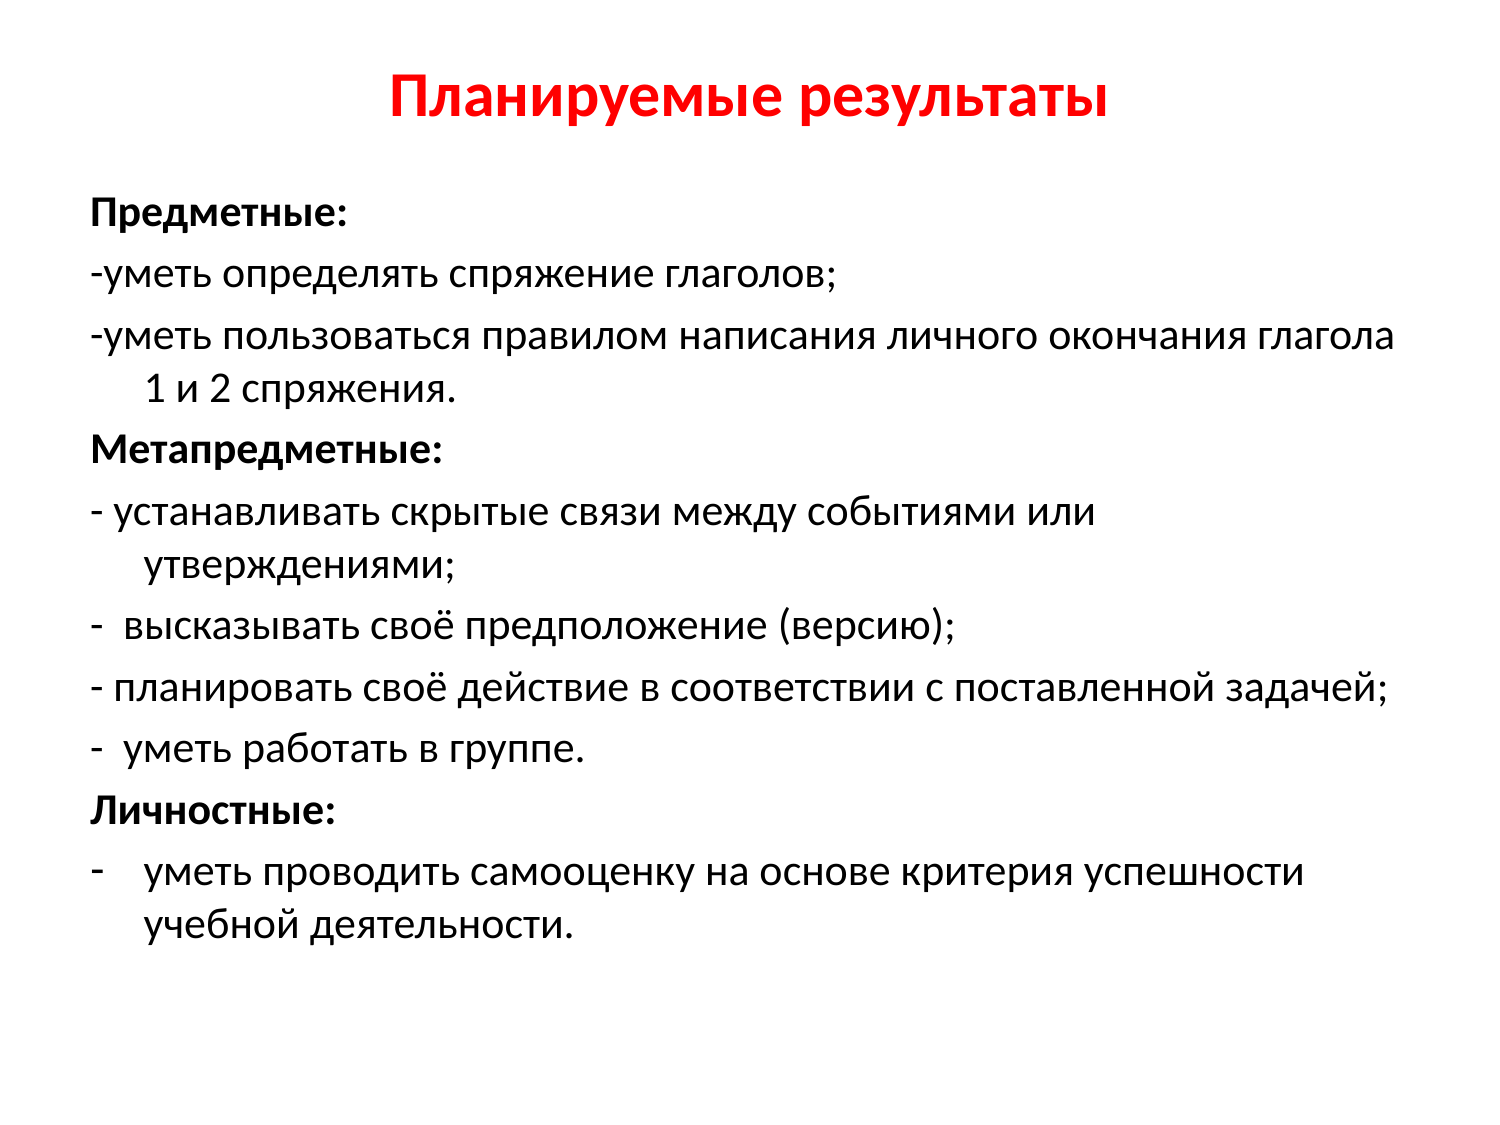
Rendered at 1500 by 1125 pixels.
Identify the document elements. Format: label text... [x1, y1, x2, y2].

title Планируемые результаты [75, 45, 1425, 138]
list Предметные: -уметь определять спряжение глаголов; -уметь пользоваться правилом написания личного окончания глагола 1 и 2 спряжения. Метапредметные: - устанавливать скрытые связи между событиями или утверждениями; - высказывать своё предположение (версию); - планировать своё действие в соответствии с поставленной задачей; - уметь работать в группе. Личностные: уметь проводить самооценку на основе критерия успешности учебной деятельности. [75, 174, 1425, 1005]
